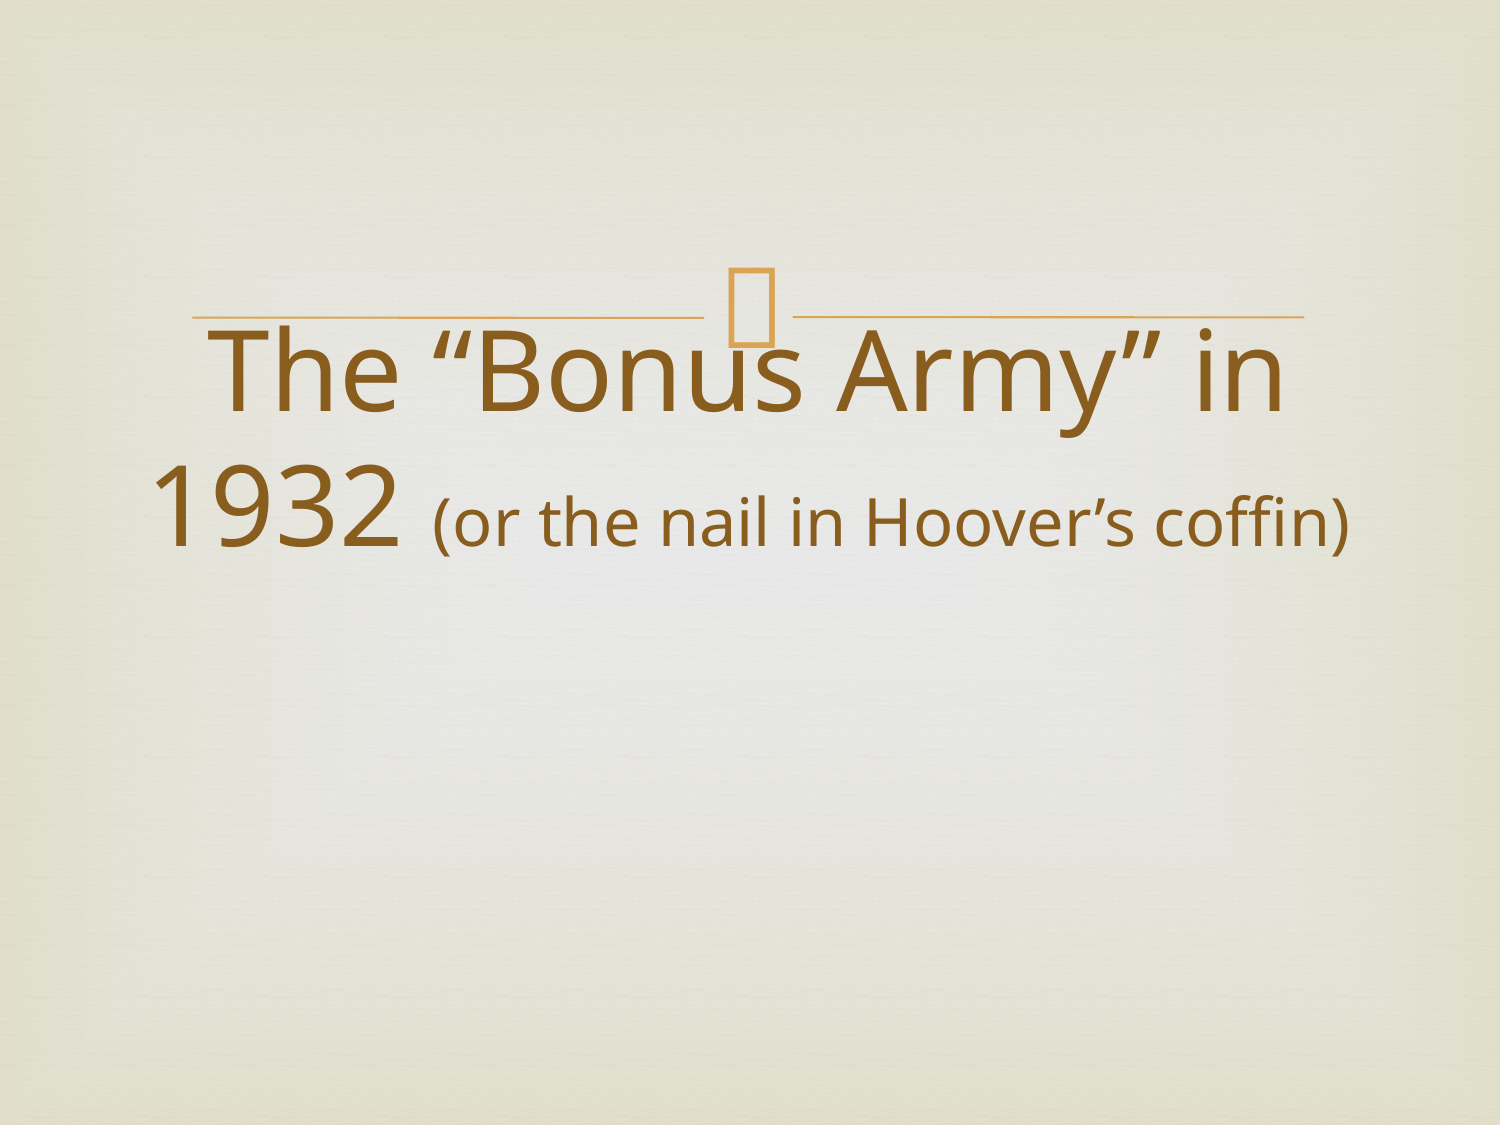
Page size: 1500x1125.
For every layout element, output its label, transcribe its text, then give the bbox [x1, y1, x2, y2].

title The “Bonus Army” in 1932 (or the nail in Hoover’s coffin) [112, 173, 1386, 855]
